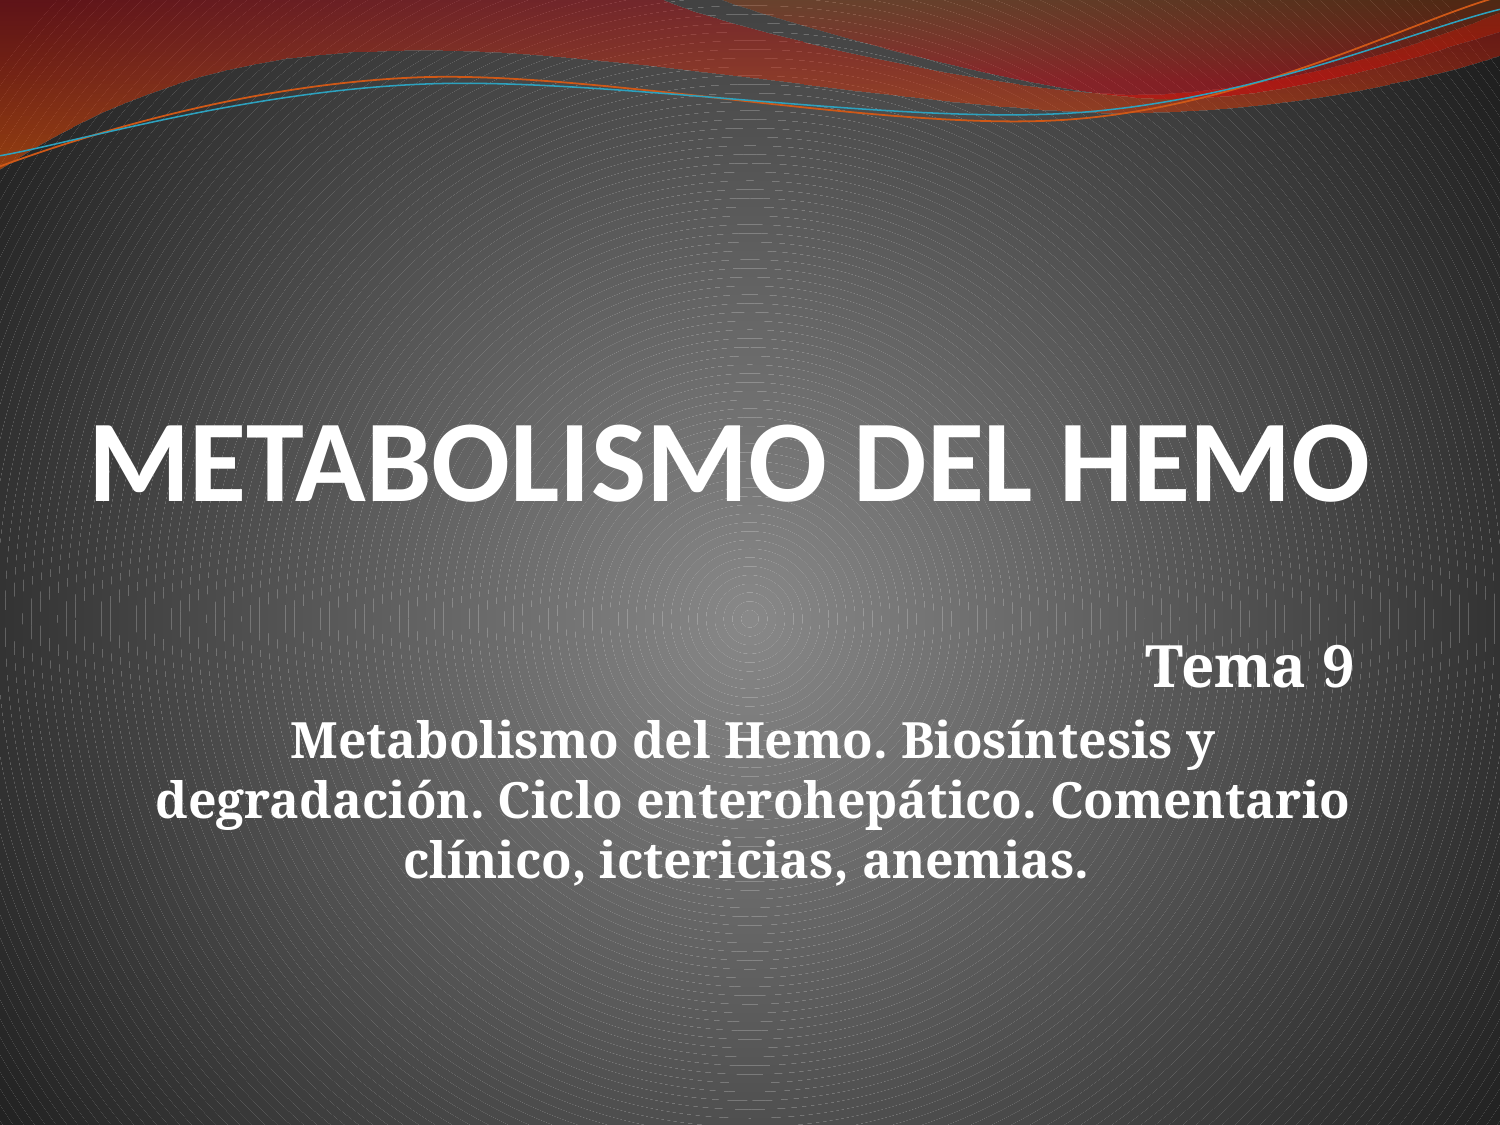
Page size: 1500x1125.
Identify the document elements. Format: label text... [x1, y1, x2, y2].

subtitle Tema 9 Metabolismo del Hemo. Biosíntesis y degradación. Ciclo enterohepático. Comentario clínico, ictericias, anemias. [76, 621, 1366, 909]
title METABOLISMO DEL HEMO [87, 224, 1376, 525]
